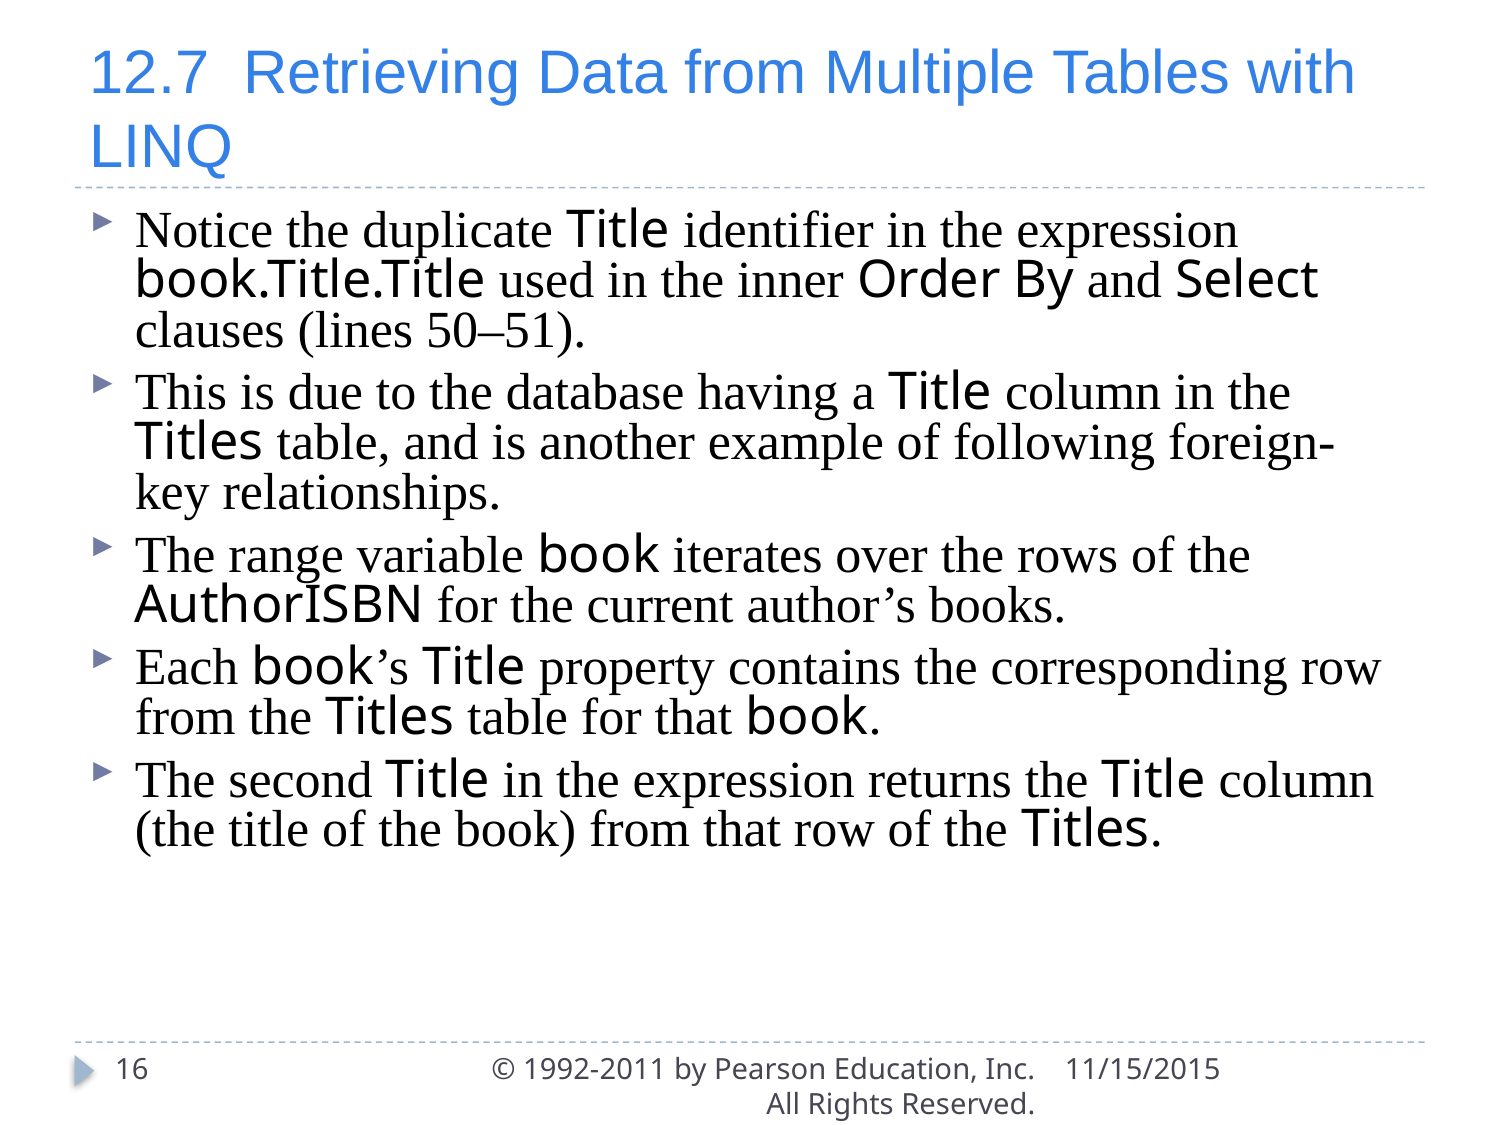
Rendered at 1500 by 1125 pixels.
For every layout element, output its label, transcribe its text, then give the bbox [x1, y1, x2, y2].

footer © 1992-2011 by Pearson Education, Inc. All Rights Reserved. [475, 1042, 1050, 1103]
title 12.7 Retrieving Data from Multiple Tables with LINQ [75, 24, 1425, 188]
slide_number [1050, 1042, 1426, 1103]
slide_number 16 [100, 1042, 426, 1103]
list Notice the duplicate Title identifier in the expression book.Title.Title used in the inner Order By and Select clauses (lines 50–51). This is due to the database having a Title column in the Titles table, and is another example of following foreign-key relationships. The range variable book iterates over the rows of the AuthorISBN for the current author’s books. Each book’s Title property contains the corresponding row from the Titles table for that book. The second Title in the expression returns the Title column (the title of the book) from that row of the Titles. [75, 200, 1425, 1006]
